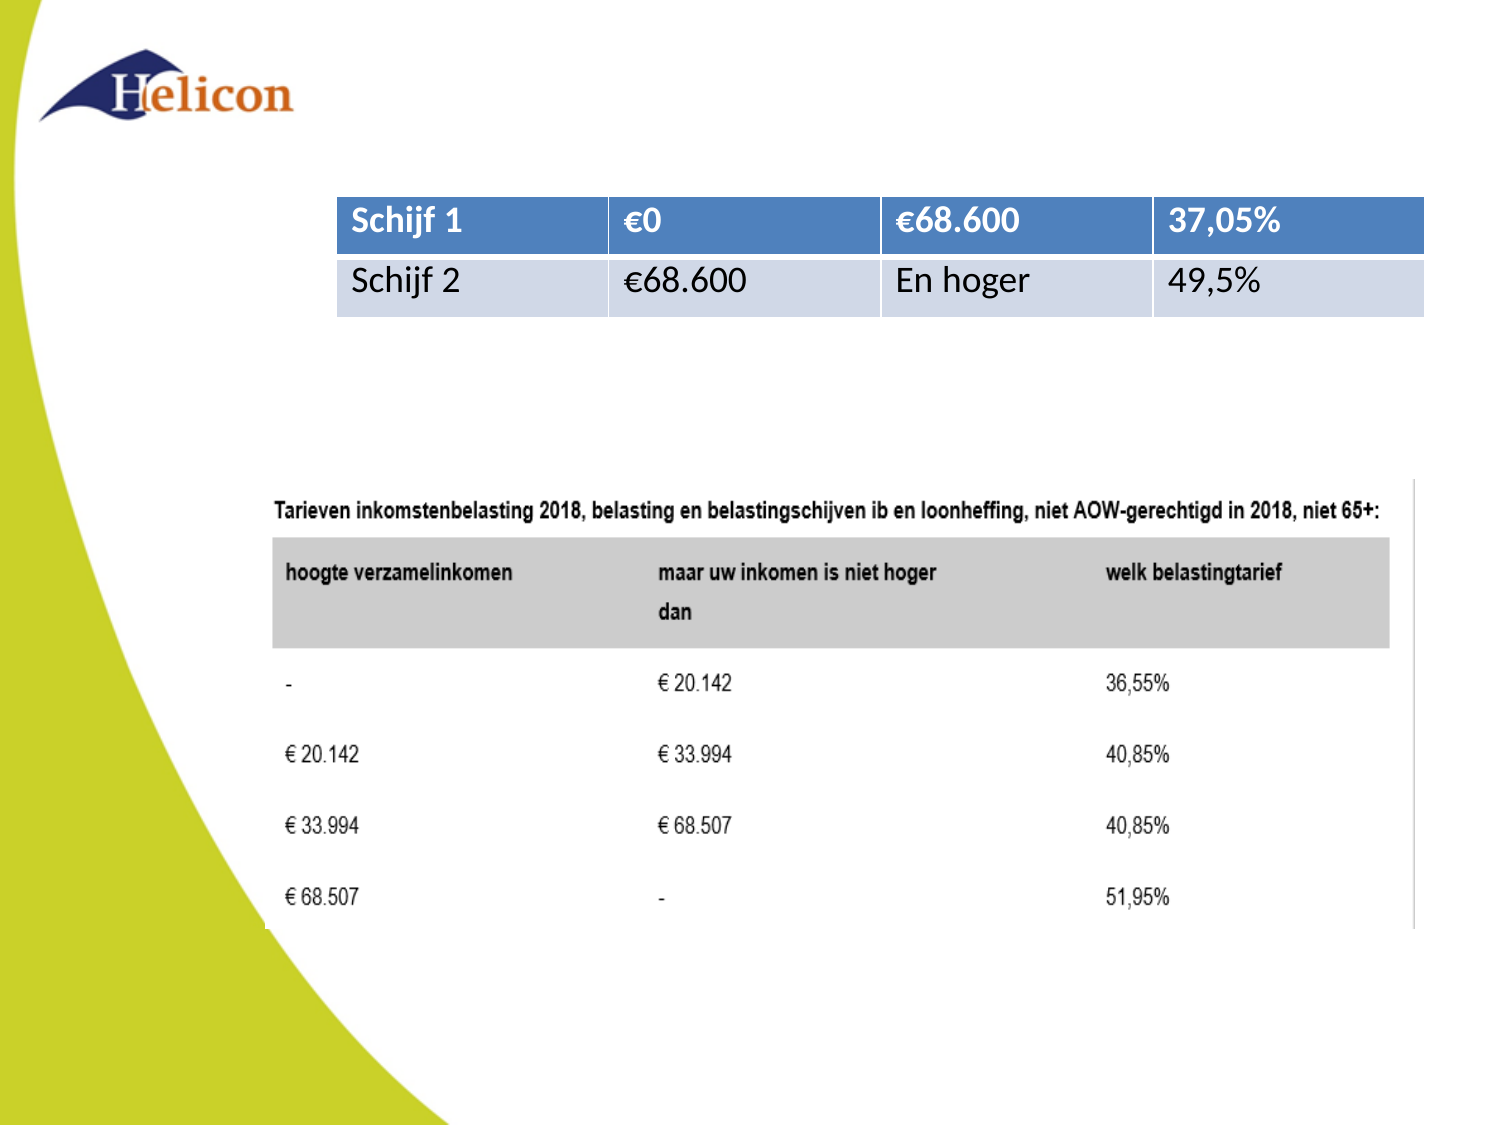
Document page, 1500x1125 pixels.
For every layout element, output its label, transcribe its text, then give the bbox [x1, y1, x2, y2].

table_header 37,05% [1154, 197, 1424, 254]
table_header €0 [609, 197, 880, 254]
table_header €68.600 [882, 197, 1152, 254]
table_cell €68.600 [609, 260, 880, 317]
table_cell Schijf 2 [337, 260, 608, 317]
table_cell En hoger [882, 260, 1152, 317]
table_cell 49,5% [1154, 260, 1424, 317]
picture [0, 0, 1500, 1125]
table_header Schijf 1 [337, 197, 608, 254]
